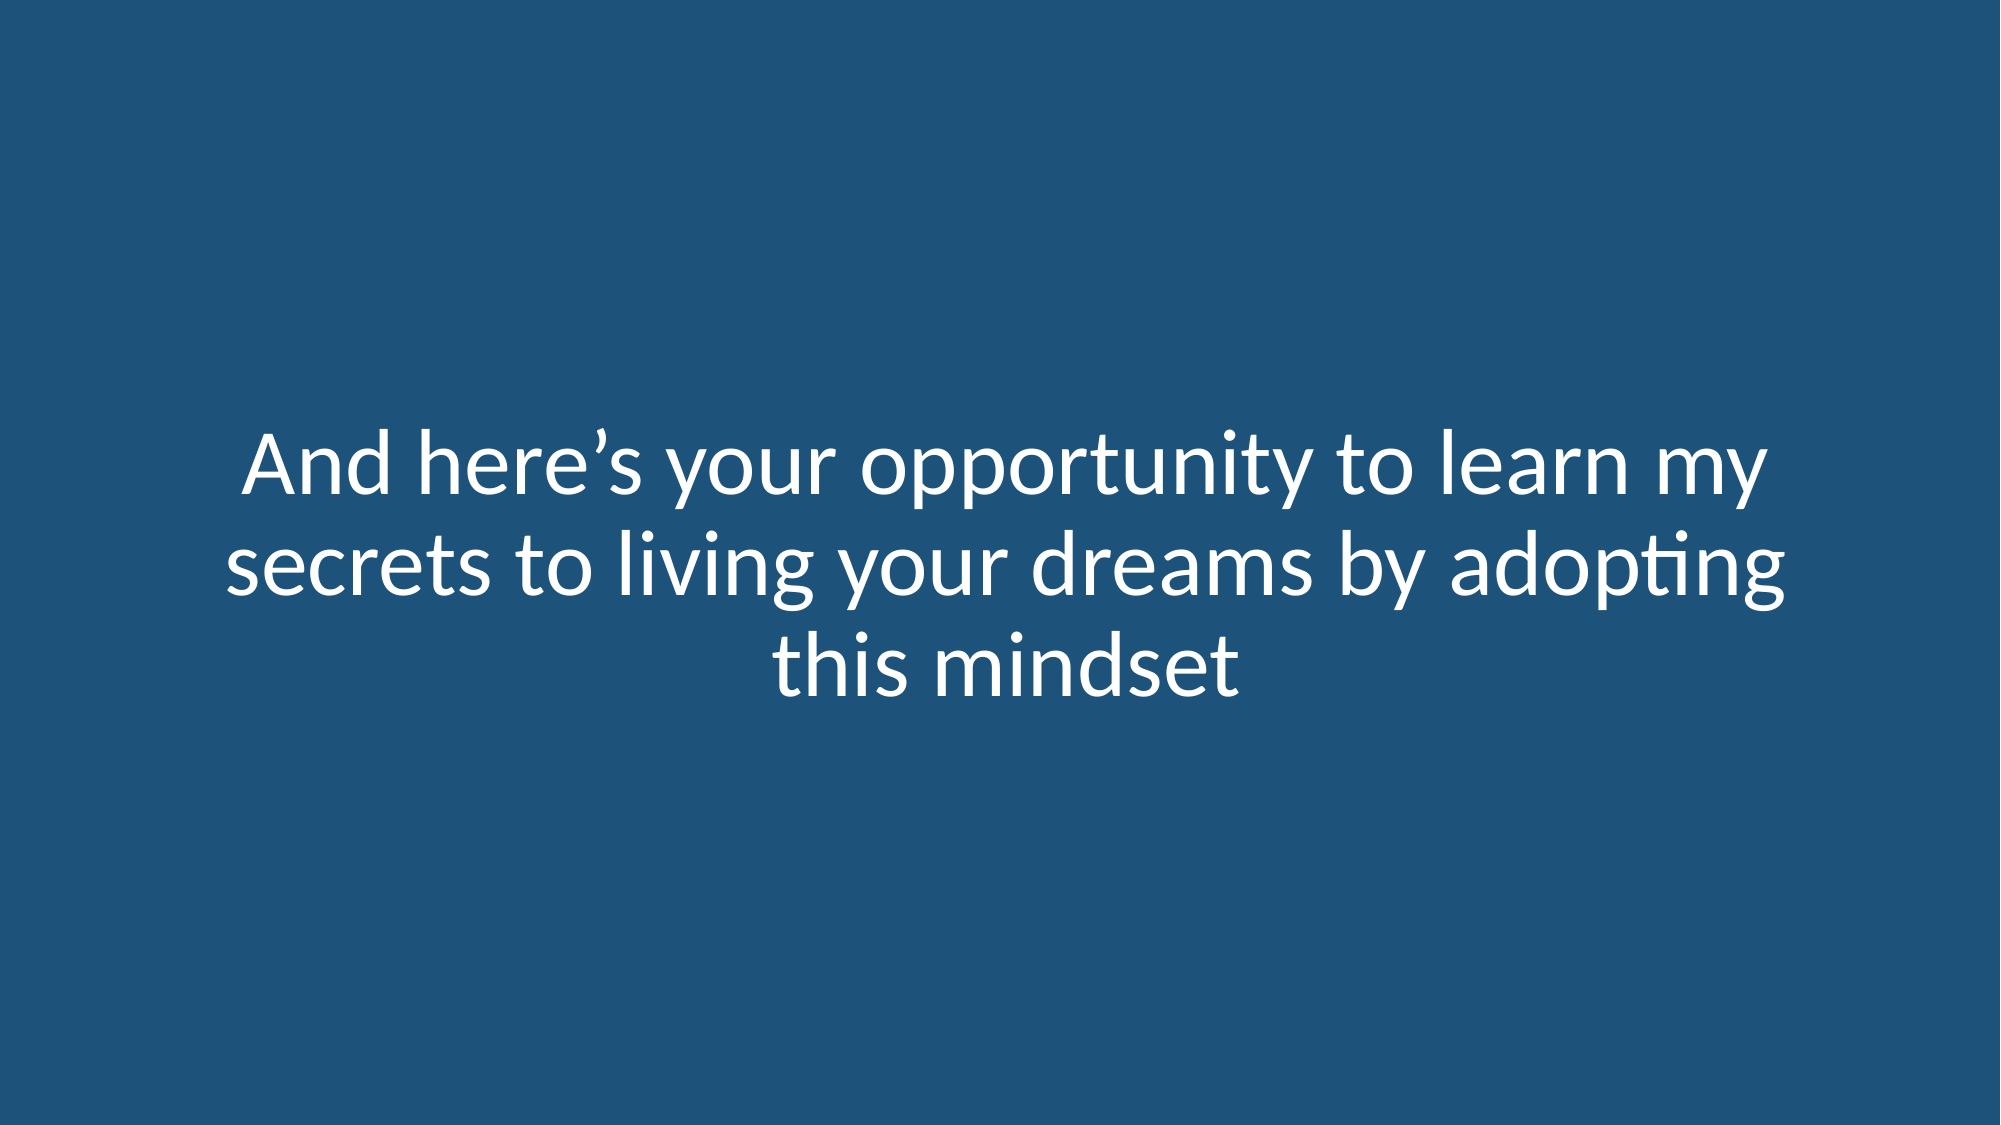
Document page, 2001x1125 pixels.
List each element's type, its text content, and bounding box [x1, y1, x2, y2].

title And here’s your opportunity to learn my secrets to living your dreams by adopting this mindset [143, 448, 1870, 840]
